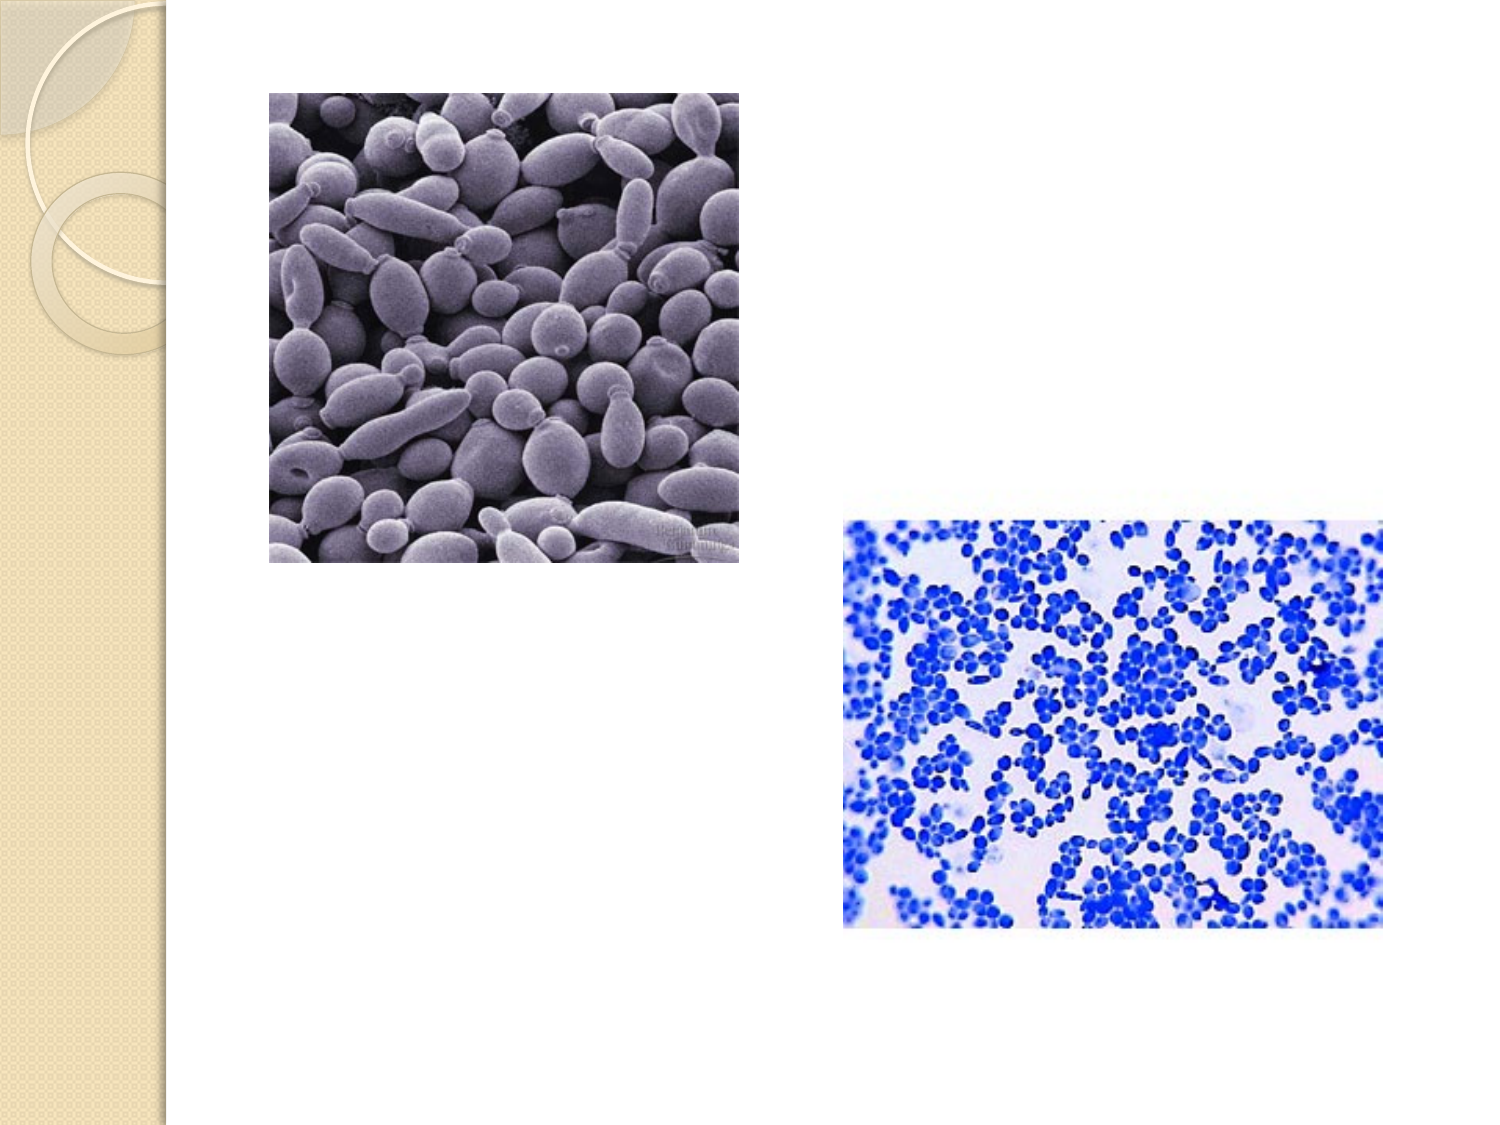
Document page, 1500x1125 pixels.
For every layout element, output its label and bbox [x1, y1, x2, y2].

picture [269, 93, 739, 563]
picture [843, 456, 1383, 997]
